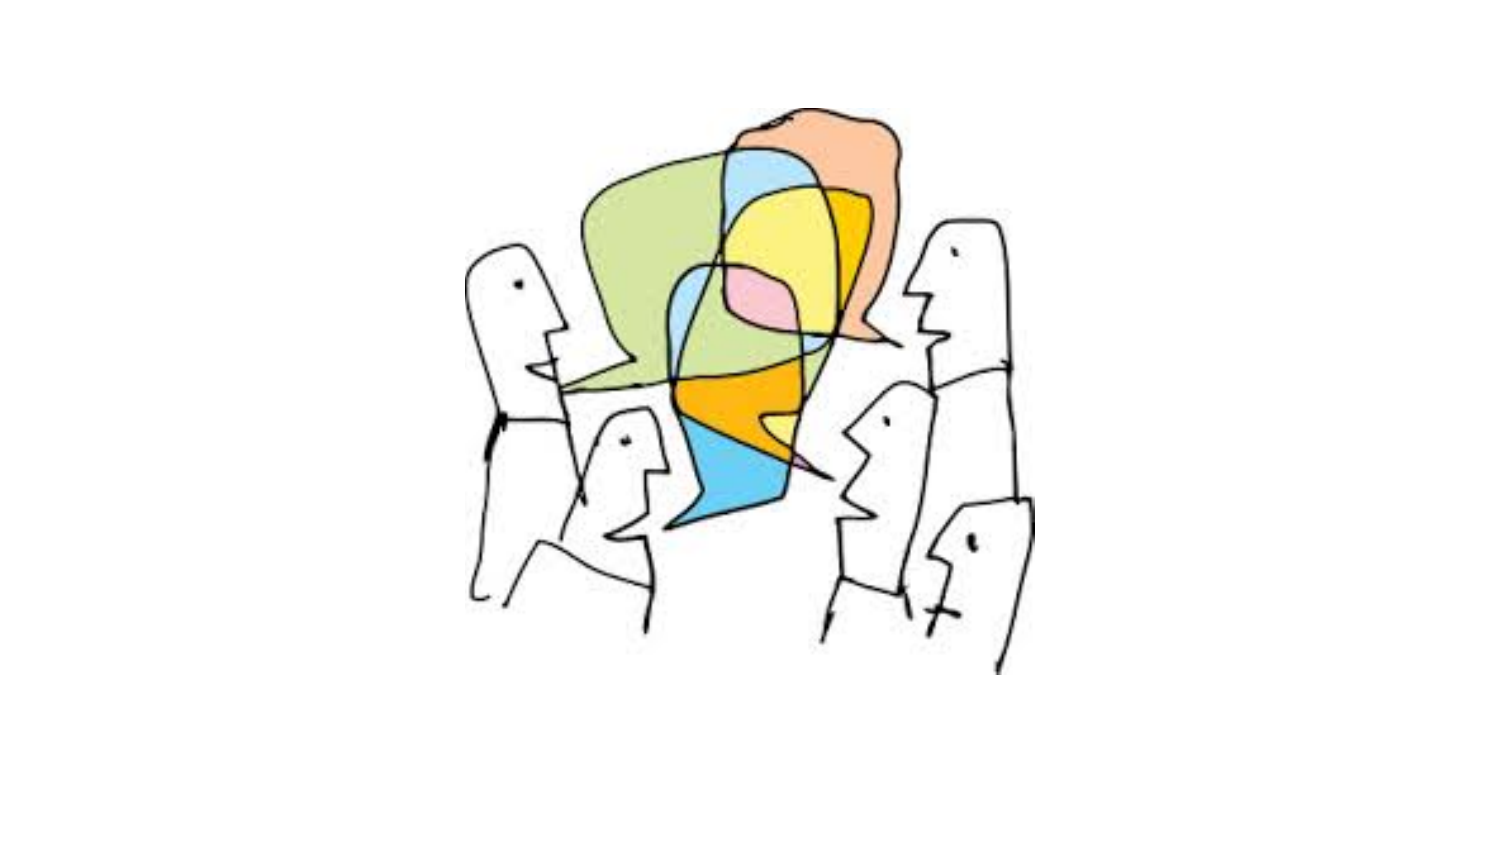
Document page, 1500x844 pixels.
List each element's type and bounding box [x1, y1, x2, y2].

picture [465, 107, 1035, 675]
